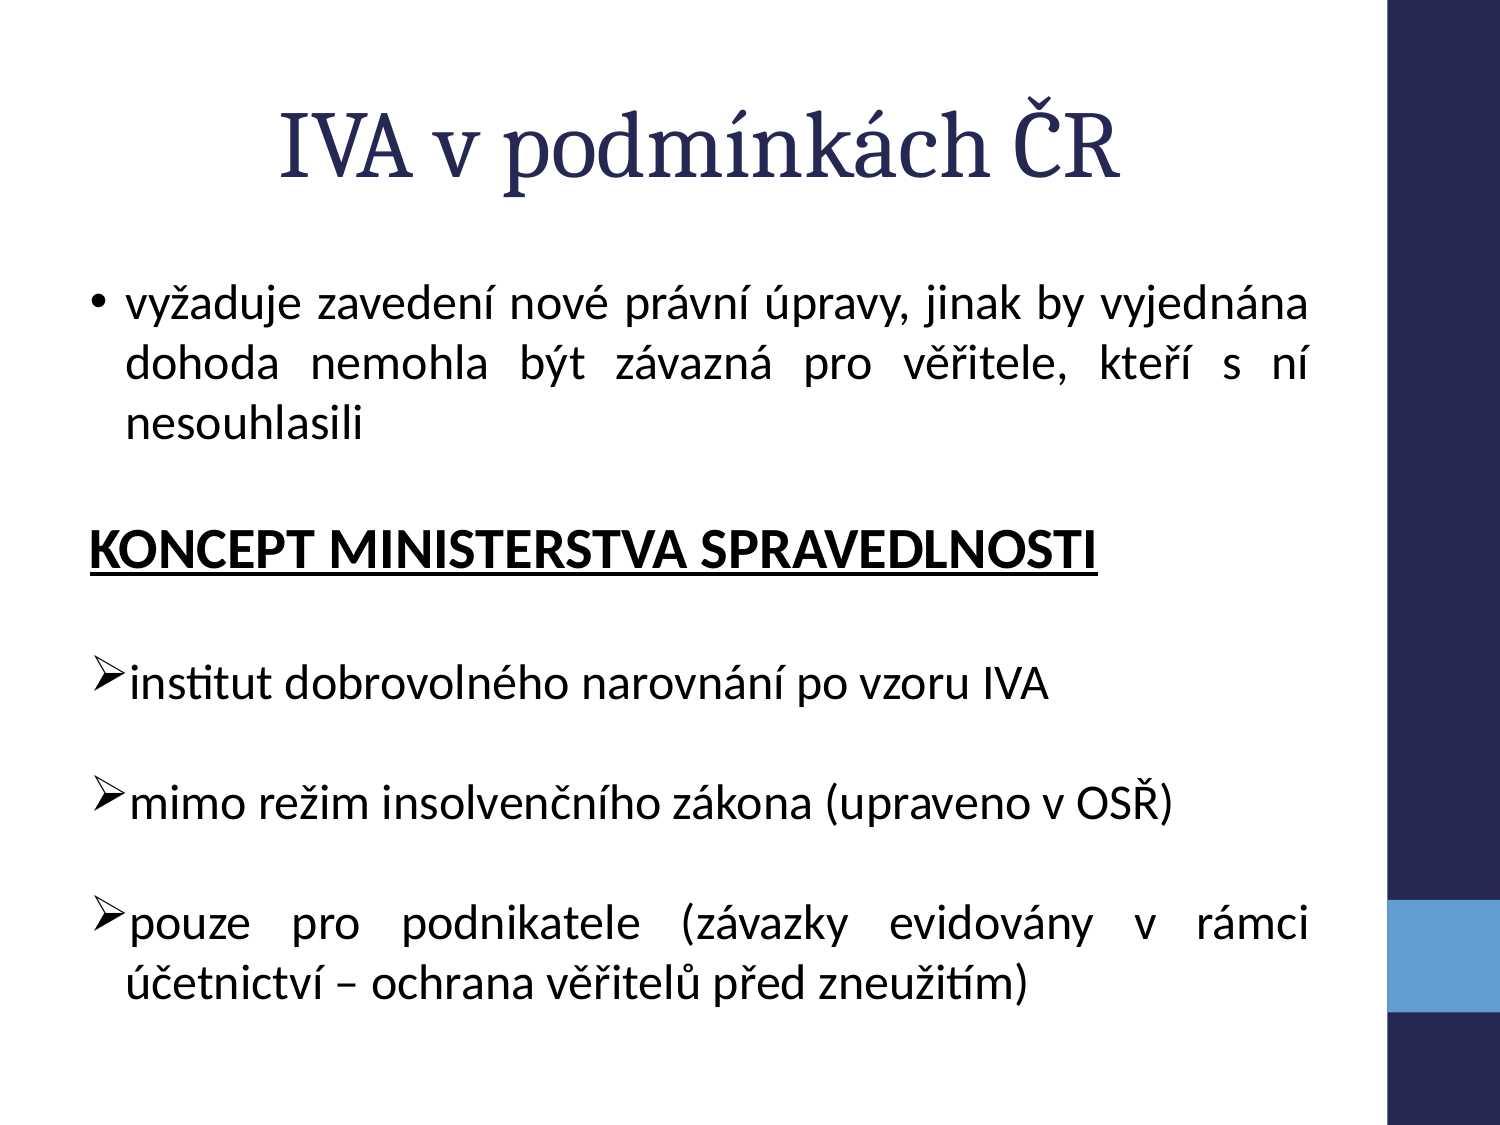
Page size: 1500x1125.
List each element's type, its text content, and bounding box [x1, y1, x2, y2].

text_box vyžaduje zavedení nové právní úpravy, jinak by vyjednána dohoda nemohla být závazná pro věřitele, kteří s ní nesouhlasili KONCEPT MINISTERSTVA SPRAVEDLNOSTI institut dobrovolného narovnání po vzoru IVA mimo režim insolvenčního zákona (upraveno v OSŘ) pouze pro podnikatele (závazky evidovány v rámci účetnictví – ochrana věřitelů před zneužitím) [74, 262, 1325, 1050]
text_box IVA v podmínkách ČR [74, 45, 1325, 233]
